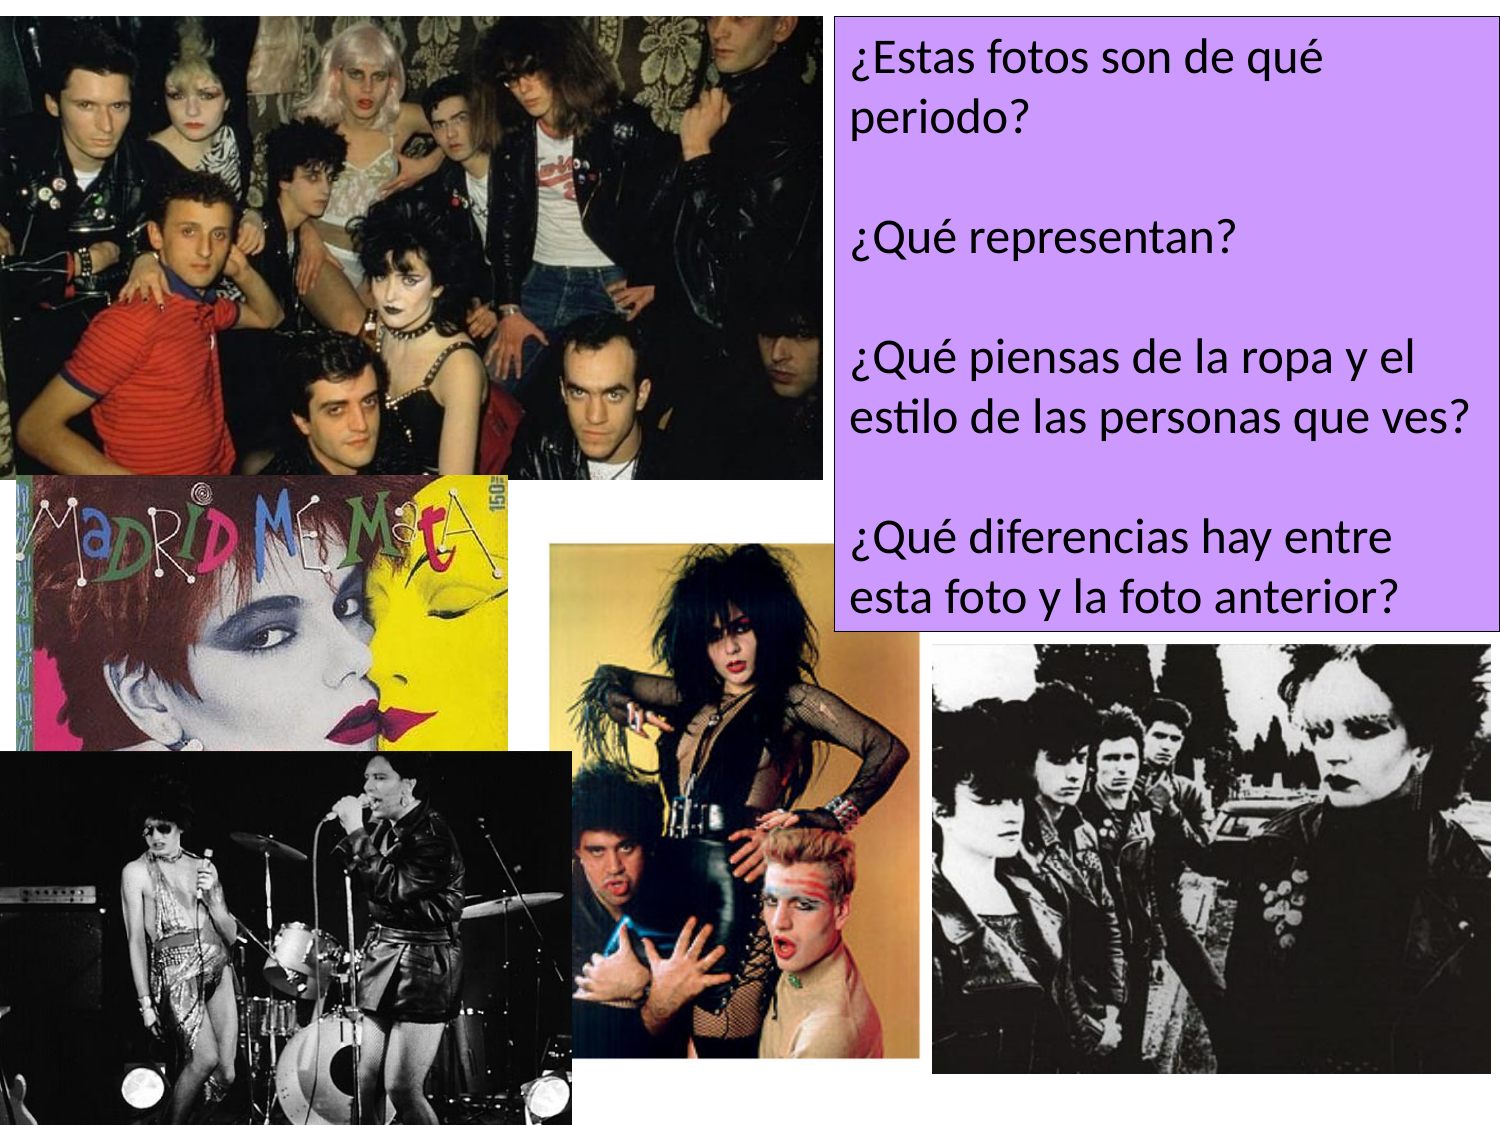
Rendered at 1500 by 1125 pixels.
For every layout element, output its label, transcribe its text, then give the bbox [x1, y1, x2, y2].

picture [932, 644, 1491, 1074]
text_box ¿Estas fotos son de qué periodo? ¿Qué representan? ¿Qué piensas de la ropa y el estilo de las personas que ves? ¿Qué diferencias hay entre esta foto y la foto anterior? [834, 16, 1500, 632]
picture [0, 16, 924, 1125]
